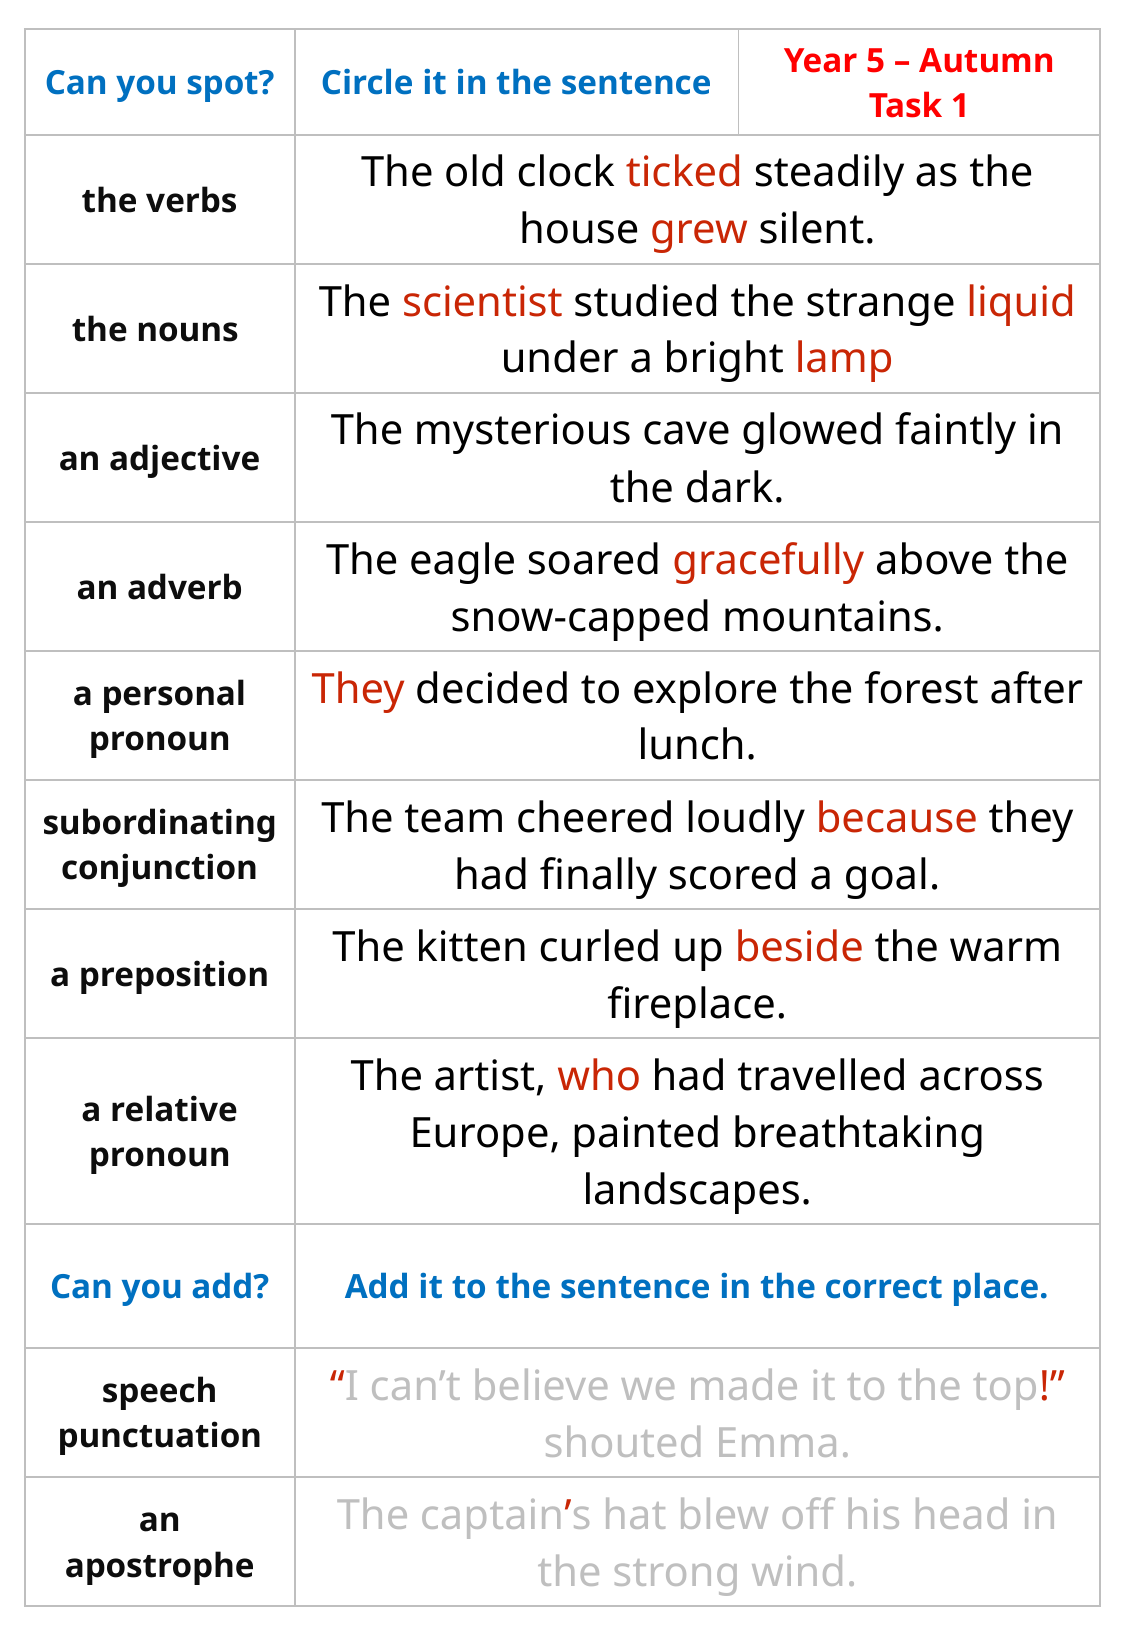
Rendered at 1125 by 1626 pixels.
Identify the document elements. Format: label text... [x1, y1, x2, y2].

table_cell a preposition [26, 910, 294, 1037]
table_cell The mysterious cave glowed faintly in the dark. [296, 394, 1099, 521]
table_cell The team cheered loudly because they had finally scored a goal. [296, 781, 1099, 908]
table_cell “I can’t believe we made it to the top!” shouted Emma. [296, 1349, 1099, 1476]
table_header Circle it in the sentence [296, 30, 738, 134]
table_header Can you spot? [26, 30, 294, 134]
table_cell Can you add? [26, 1225, 294, 1347]
table_cell Add it to the sentence in the correct place. [296, 1225, 1099, 1347]
table_cell a personal pronoun [26, 652, 294, 779]
table_cell an adverb [26, 523, 294, 650]
table_cell subordinating conjunction [26, 781, 294, 908]
table_cell an apostrophe [26, 1478, 294, 1605]
table_cell The scientist studied the strange liquid under a bright lamp [296, 265, 1099, 392]
table_cell The eagle soared gracefully above the snow-capped mountains. [296, 523, 1099, 650]
table_cell The captain’s hat blew off his head in the strong wind. [296, 1478, 1099, 1605]
table_cell speech punctuation [26, 1349, 294, 1476]
table_cell The old clock ticked steadily as the house grew silent. [296, 136, 1099, 263]
table_cell a relative pronoun [26, 1039, 294, 1223]
table_cell the verbs [26, 136, 294, 263]
table_header Year 5 – Autumn Task 1 [739, 30, 1099, 134]
table_cell The kitten curled up beside the warm fireplace. [296, 910, 1099, 1037]
table_cell The artist, who had travelled across Europe, painted breathtaking landscapes. [296, 1039, 1099, 1223]
table_cell an adjective [26, 394, 294, 521]
table_cell They decided to explore the forest after lunch. [296, 652, 1099, 779]
table_cell the nouns [26, 265, 294, 392]
